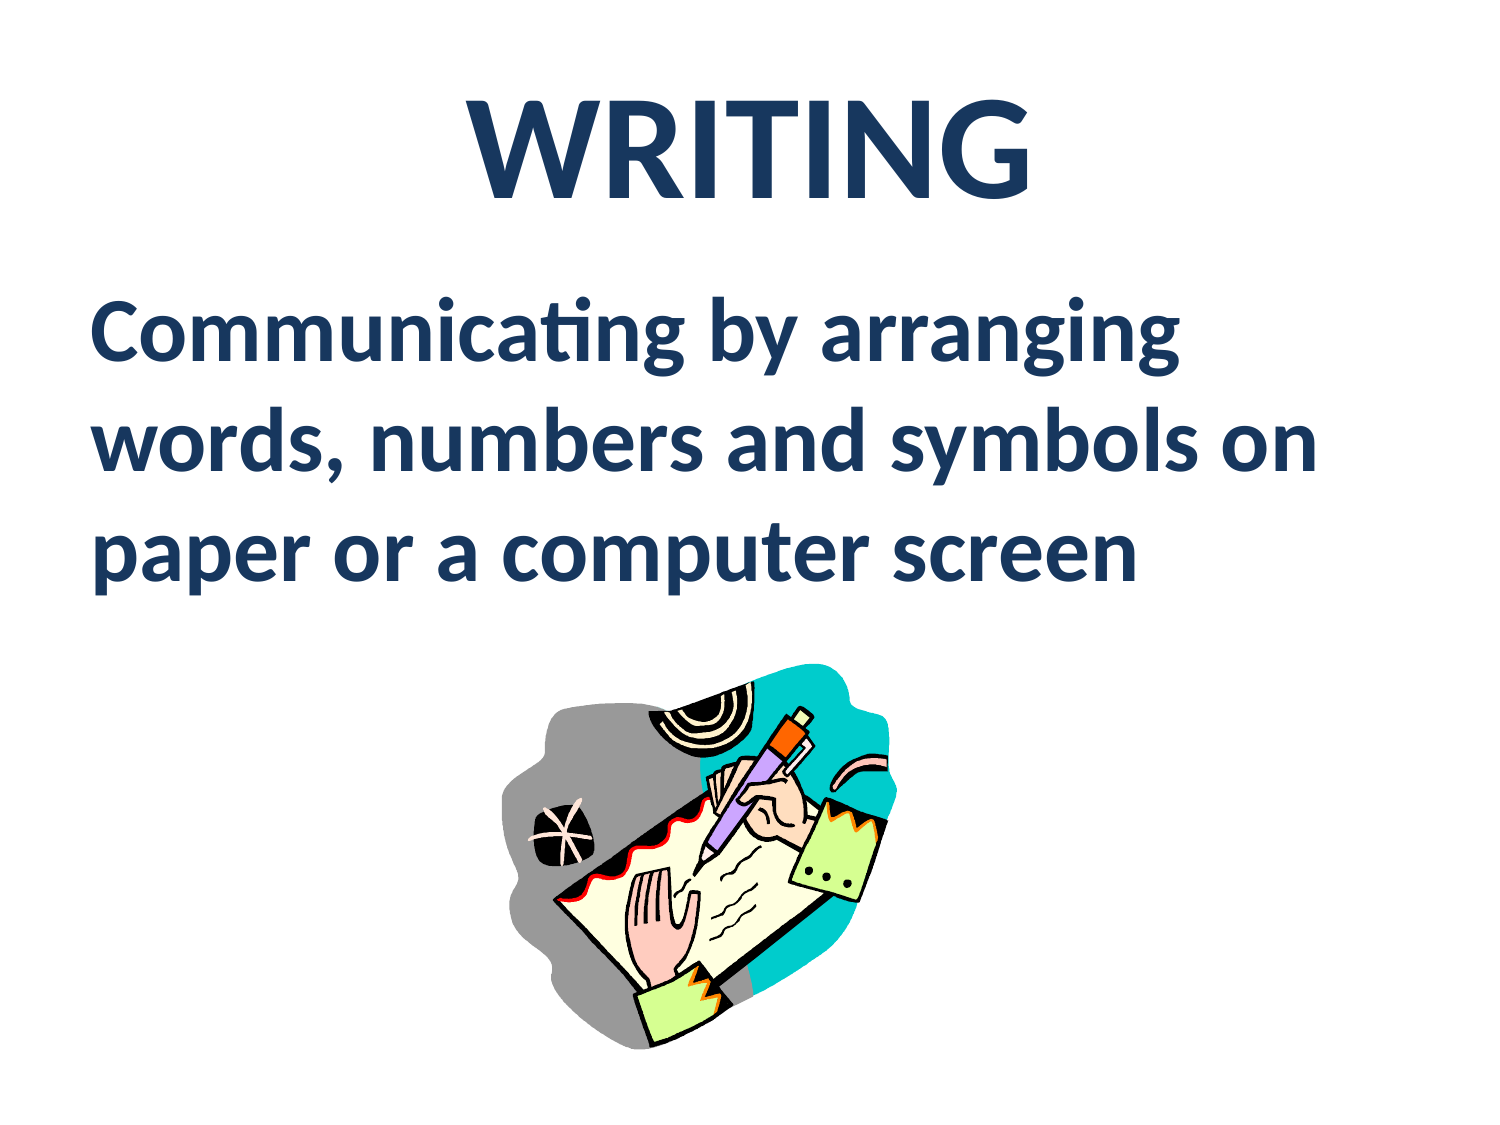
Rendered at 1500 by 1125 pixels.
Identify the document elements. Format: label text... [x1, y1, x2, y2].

list Communicating by arranging words, numbers and symbols on paper or a computer screen [75, 262, 1425, 1005]
picture [501, 656, 904, 1057]
title WRITING [75, 45, 1425, 233]
